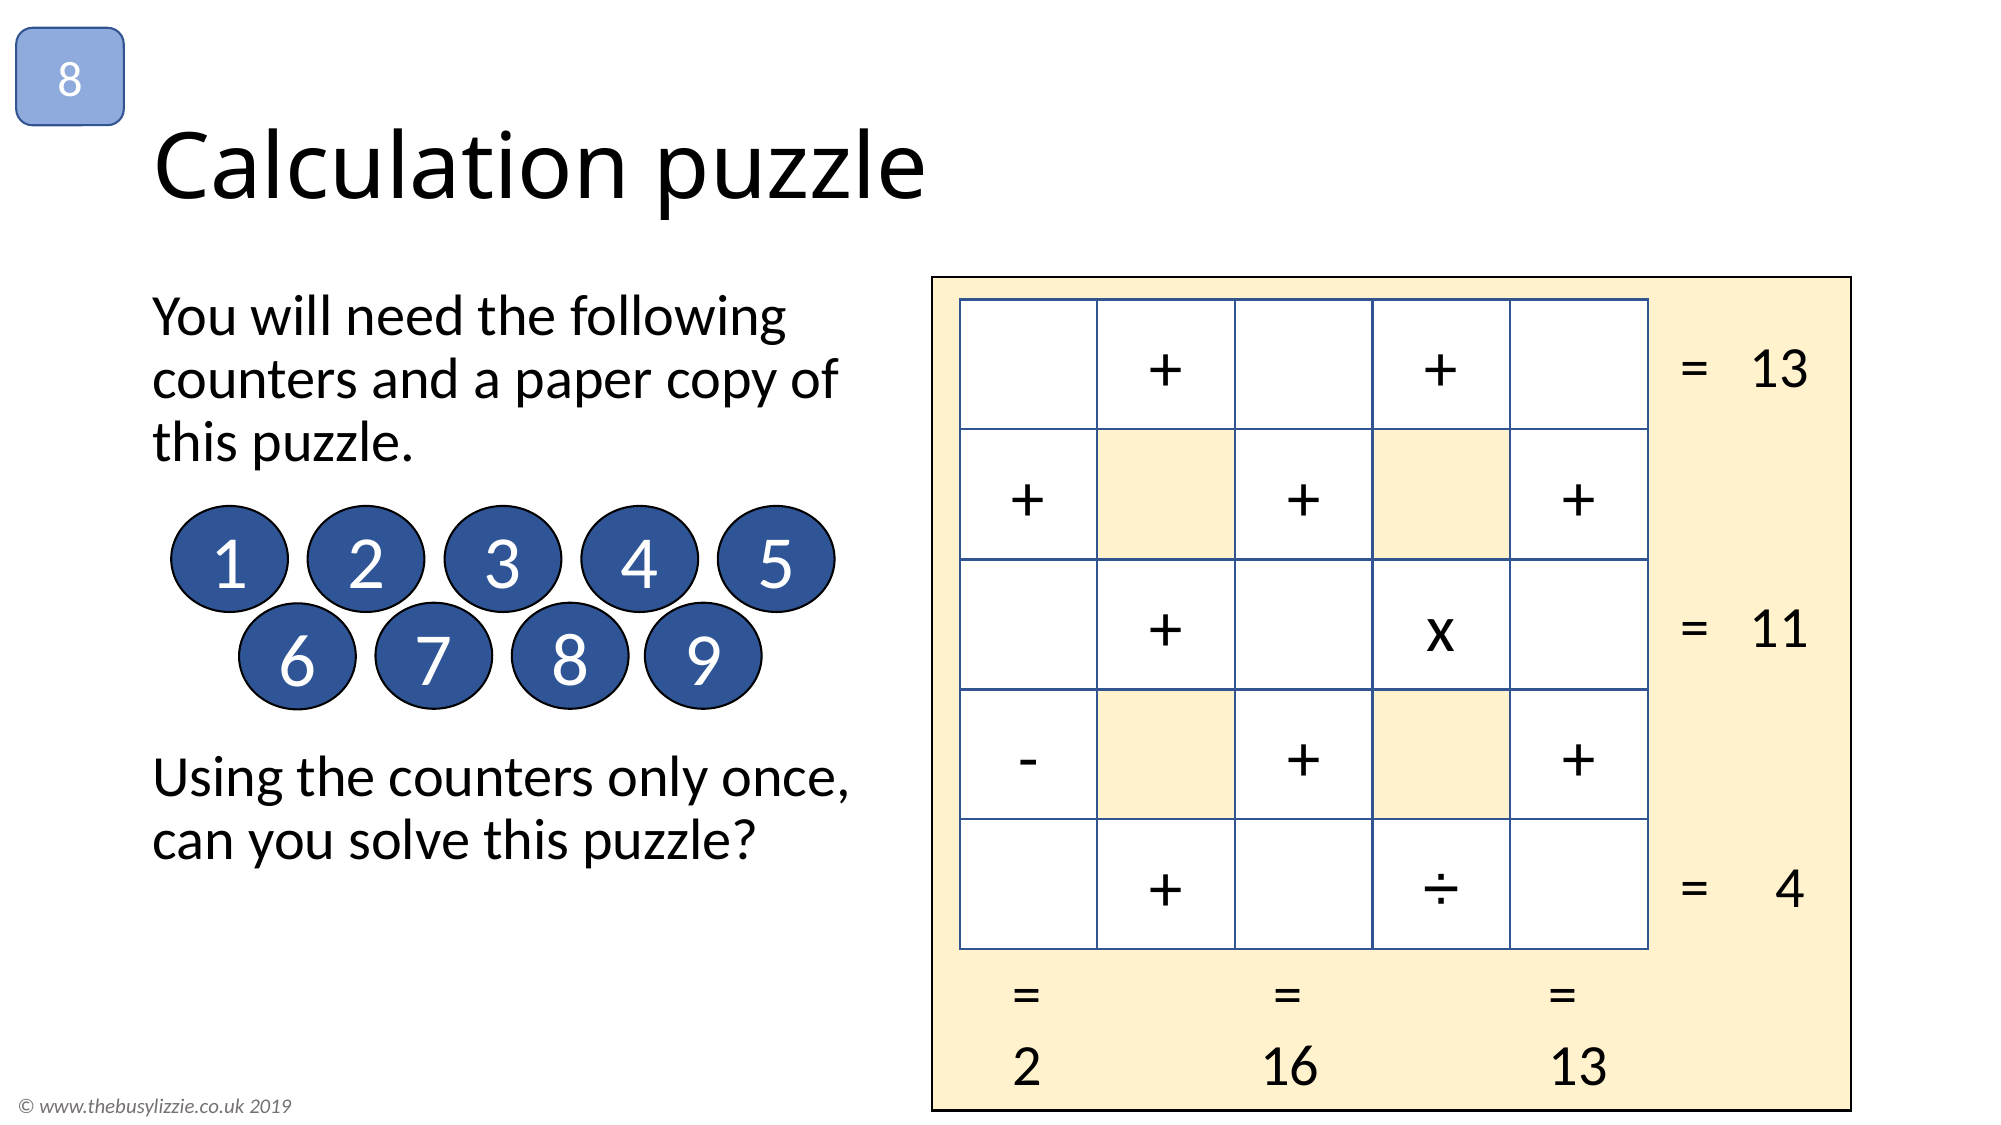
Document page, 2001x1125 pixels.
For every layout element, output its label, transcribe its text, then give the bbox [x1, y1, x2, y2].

text_box [931, 276, 1852, 1112]
text_box = 2 [984, 950, 1108, 1105]
text_box = 11 [1666, 581, 1843, 667]
title Calculation puzzle [137, 59, 1863, 278]
text_box = 4 [1666, 841, 1843, 927]
text_box 8 [15, 26, 125, 127]
text_box = 16 [1245, 950, 1369, 1105]
text_box © www.thebusylizzie.co.uk 2019 [2, 1085, 311, 1125]
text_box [171, 505, 835, 710]
list You will need the following counters and a paper copy of this puzzle. Using the counters only once, can you solve this puzzle? [137, 277, 891, 1014]
text_box = 13 [1666, 321, 1843, 407]
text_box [959, 299, 1648, 950]
text_box = 13 [1520, 950, 1644, 1105]
